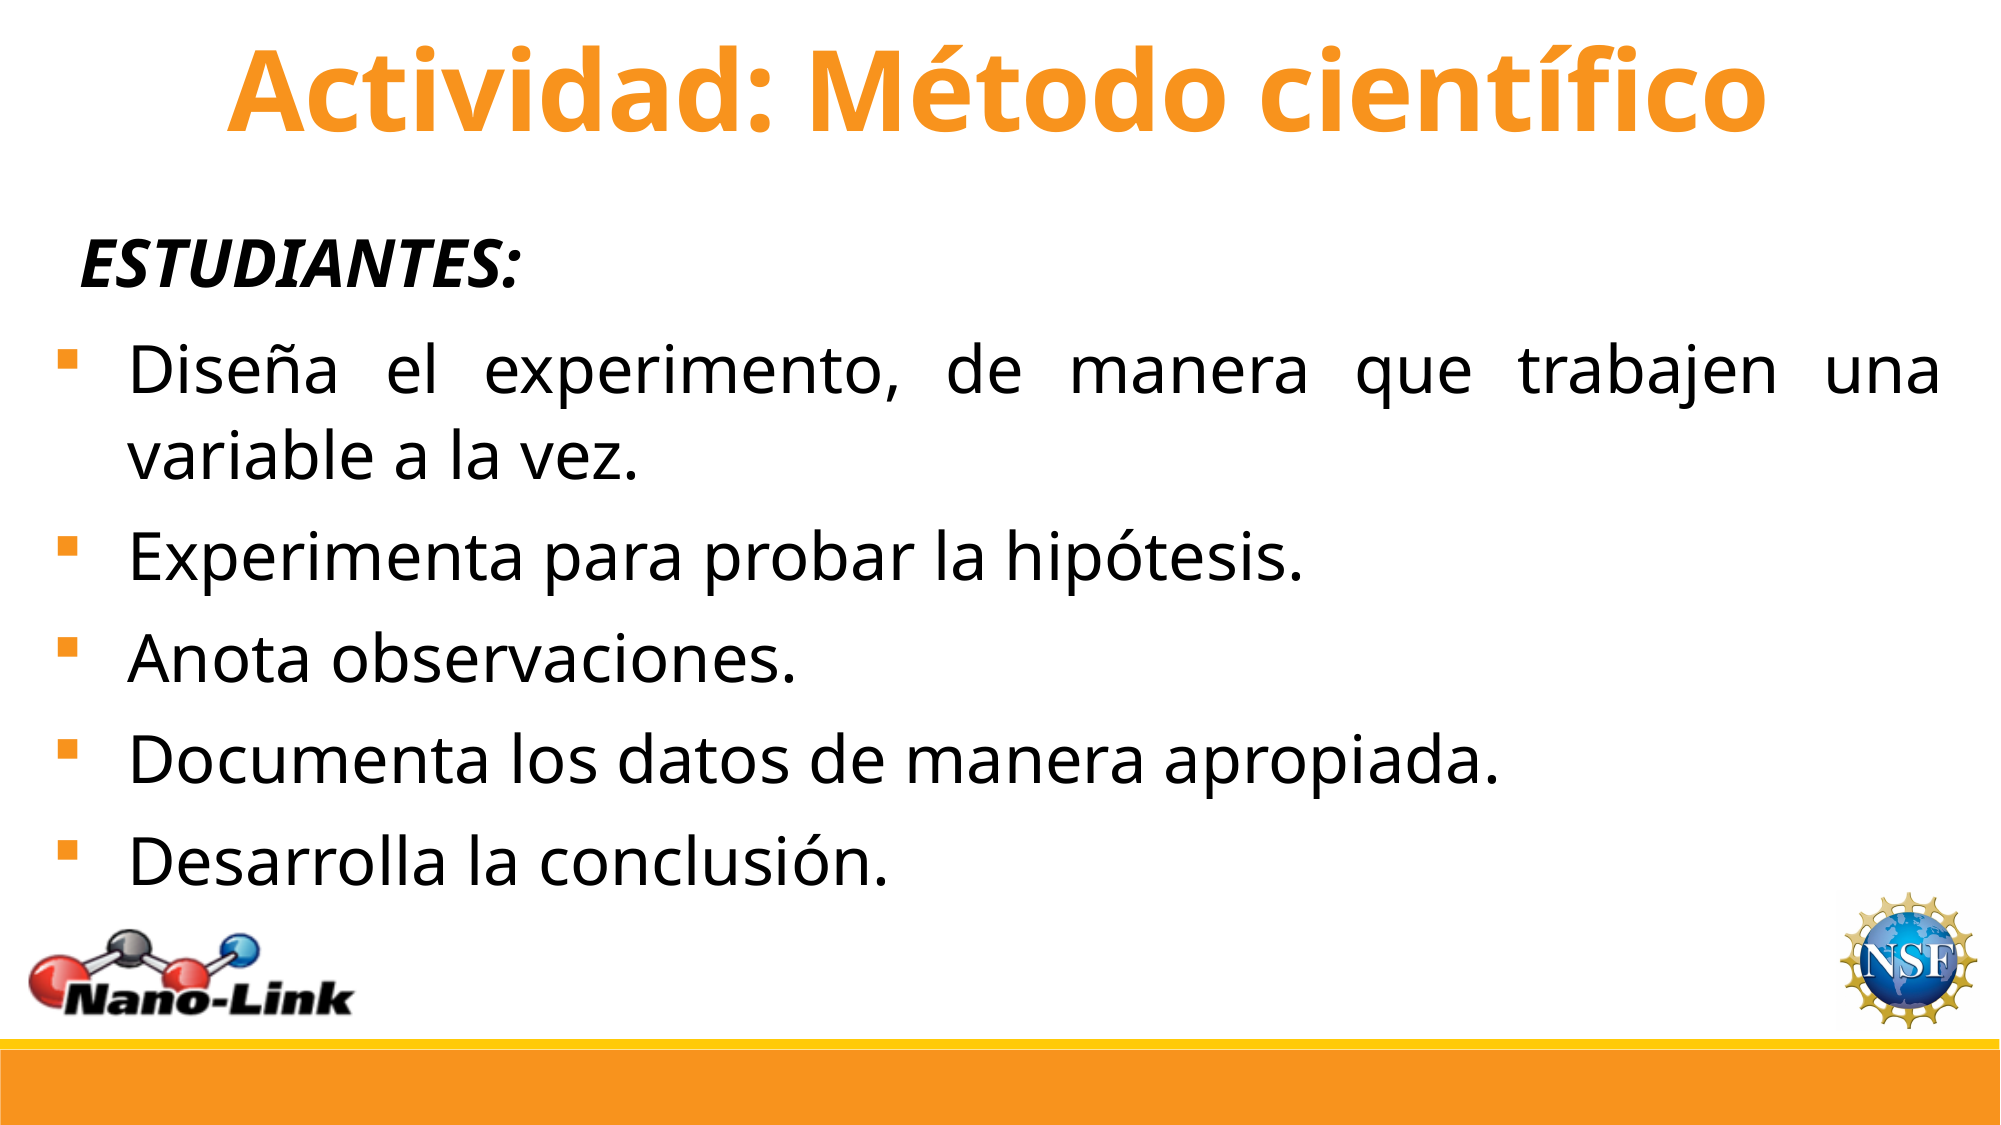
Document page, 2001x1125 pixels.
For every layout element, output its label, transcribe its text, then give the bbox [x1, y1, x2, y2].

picture [19, 916, 374, 1032]
text_box ESTUDIANTES: Diseña el experimento, de manera que trabajen una variable a la vez. Experimenta para probar la hipótesis. Anota observaciones. Documenta los datos de manera apropiada. Desarrolla la conclusión. [37, 207, 1961, 907]
picture [1835, 889, 1981, 1032]
text_box Actividad: Método científico [0, 15, 2000, 178]
